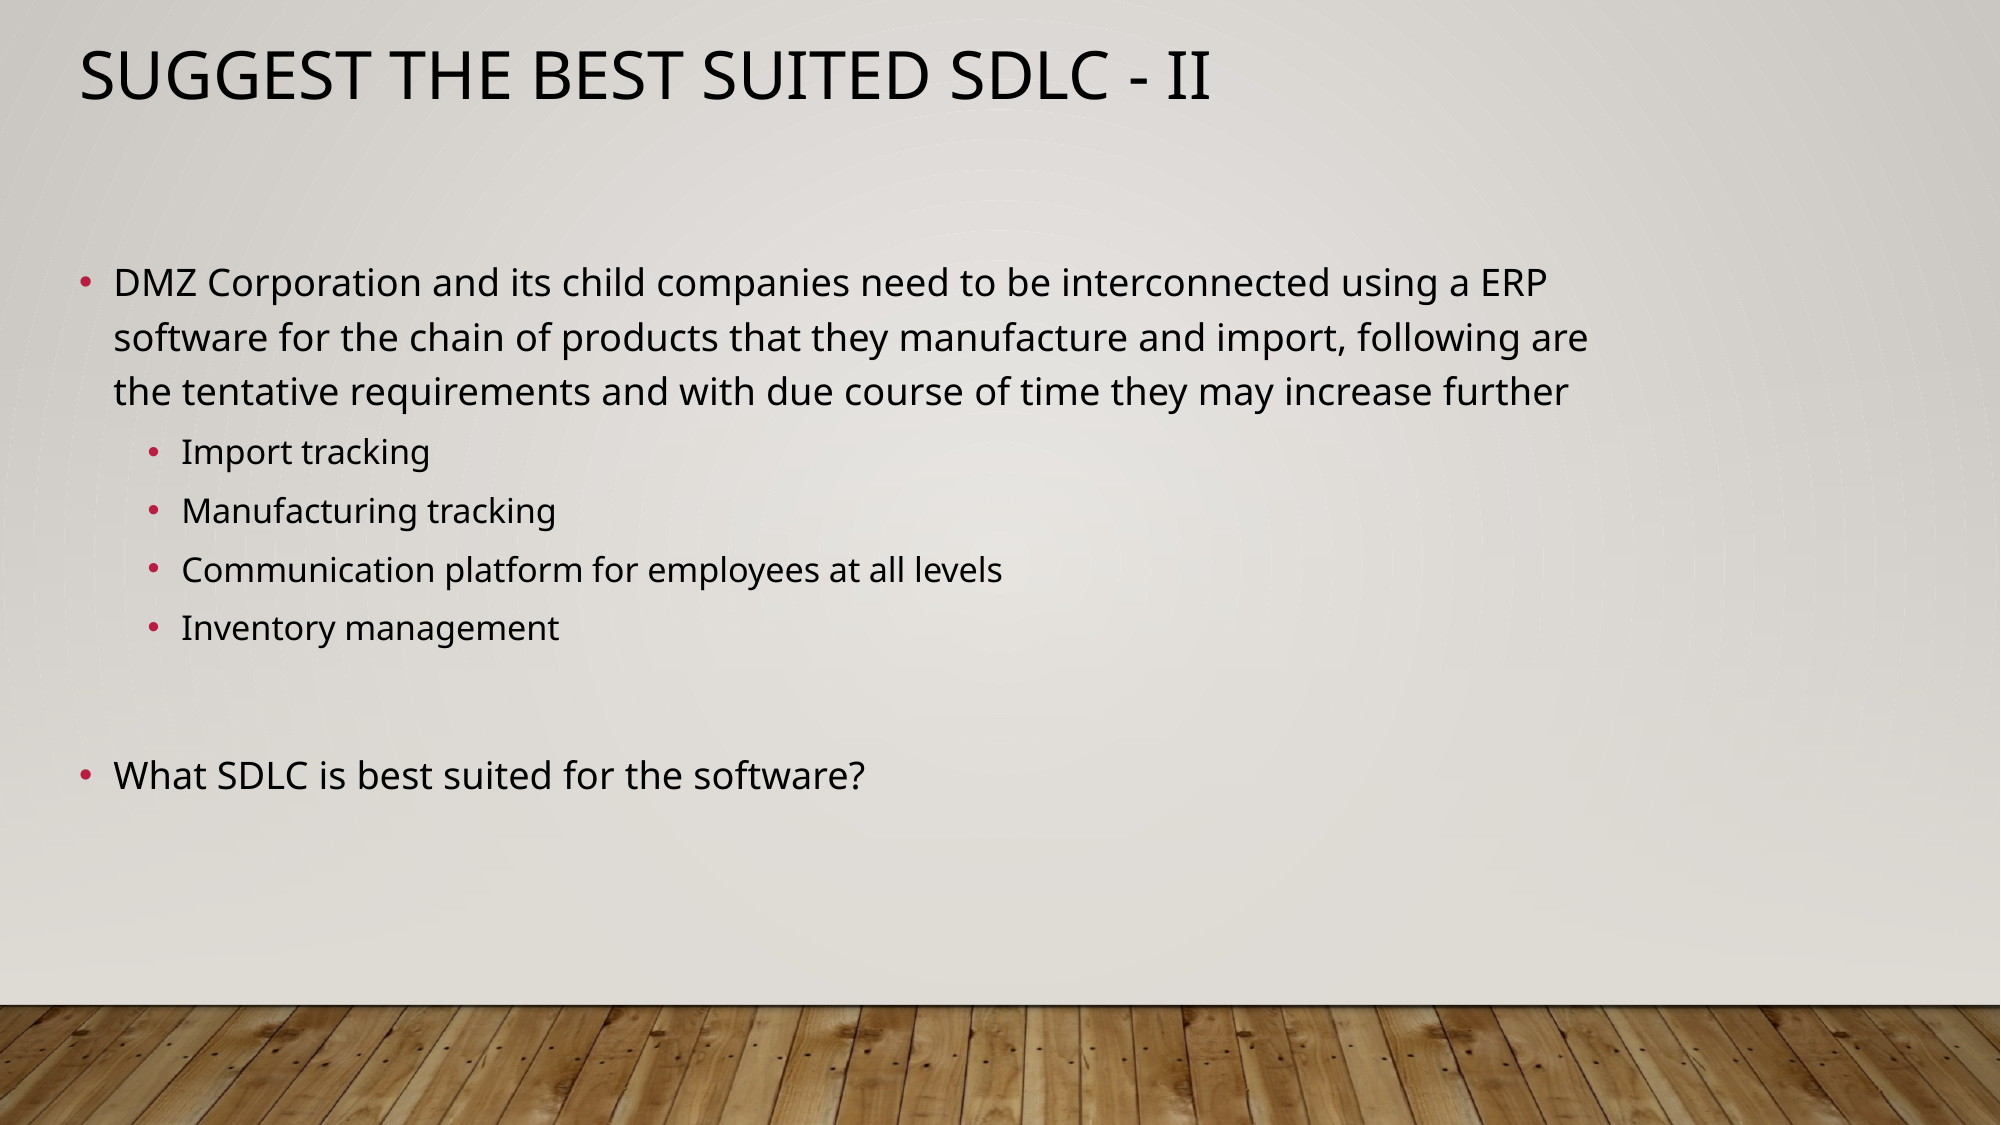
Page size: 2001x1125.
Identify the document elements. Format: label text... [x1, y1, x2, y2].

picture [0, 1005, 2000, 1125]
title Suggest the best suited SDLC - II [64, 34, 1640, 207]
list DMZ Corporation and its child companies need to be interconnected using a ERP software for the chain of products that they manufacture and import, following are the tentative requirements and with due course of time they may increase further Import tracking Manufacturing tracking Communication platform for employees at all levels Inventory management What SDLC is best suited for the software? [64, 242, 1640, 808]
